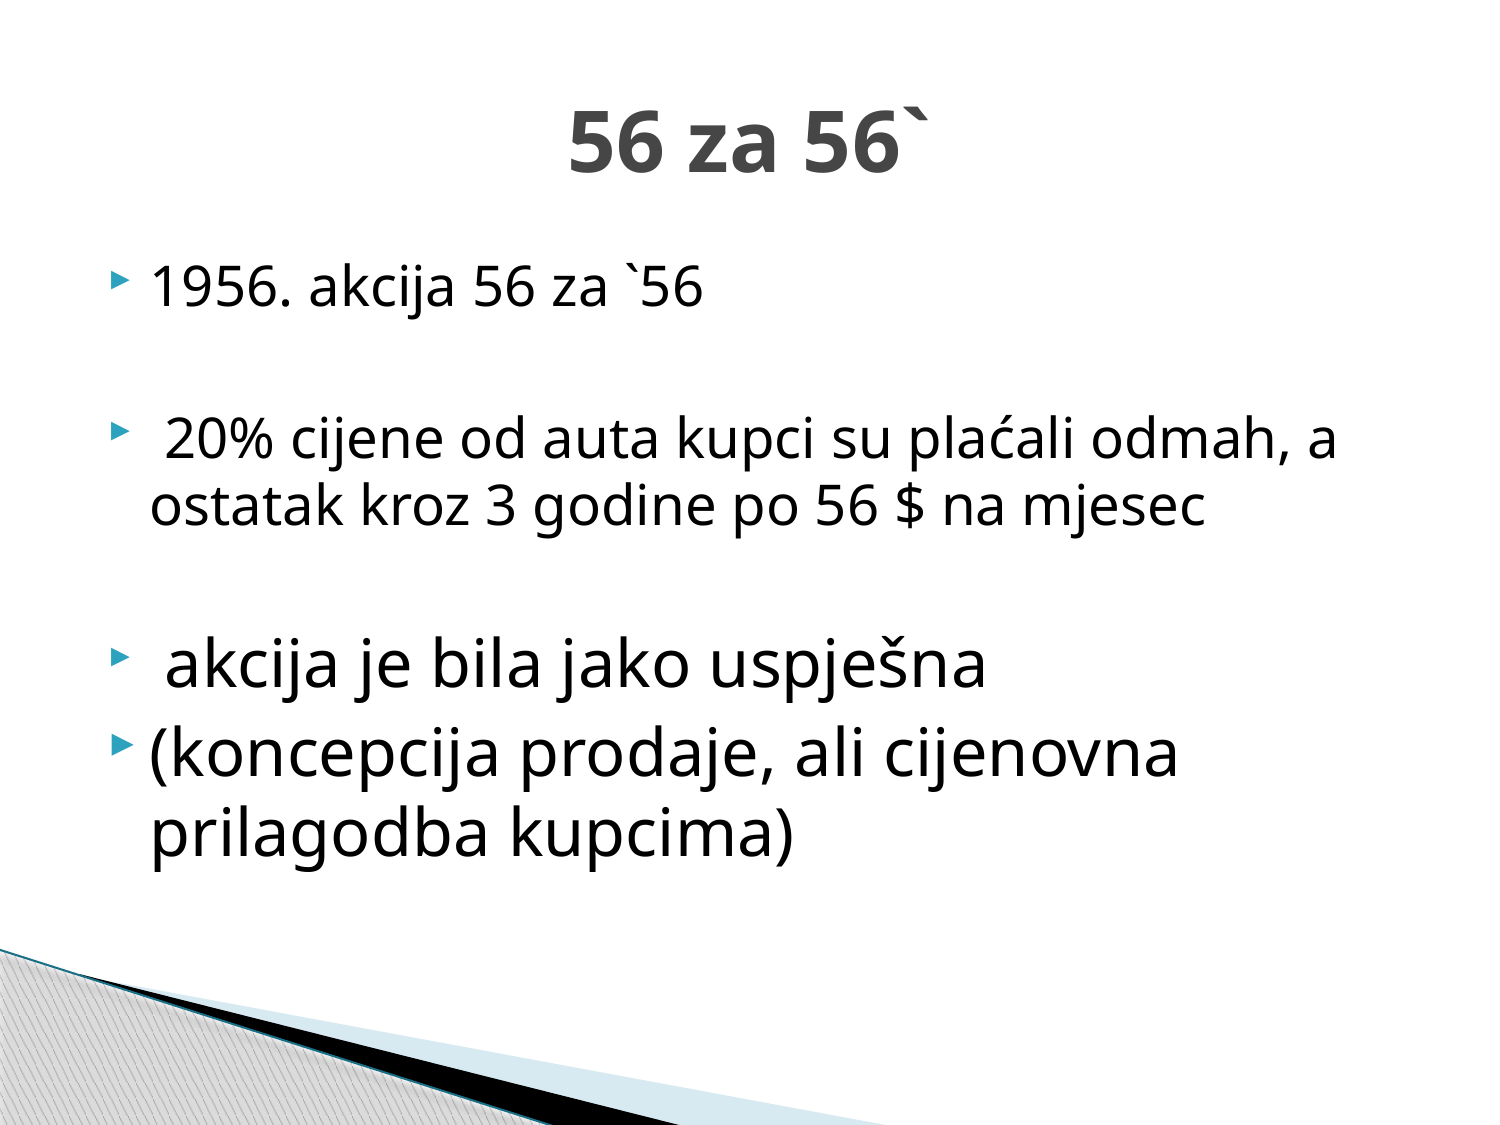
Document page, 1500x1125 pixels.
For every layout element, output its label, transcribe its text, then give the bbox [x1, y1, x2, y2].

title 56 za 56` [75, 45, 1425, 233]
list 1956. akcija 56 za `56 20% cijene od auta kupci su plaćali odmah, a ostatak kroz 3 godine po 56 $ na mjesec akcija je bila jako uspješna (koncepcija prodaje, ali cijenovna prilagodba kupcima) [74, 242, 1426, 986]
